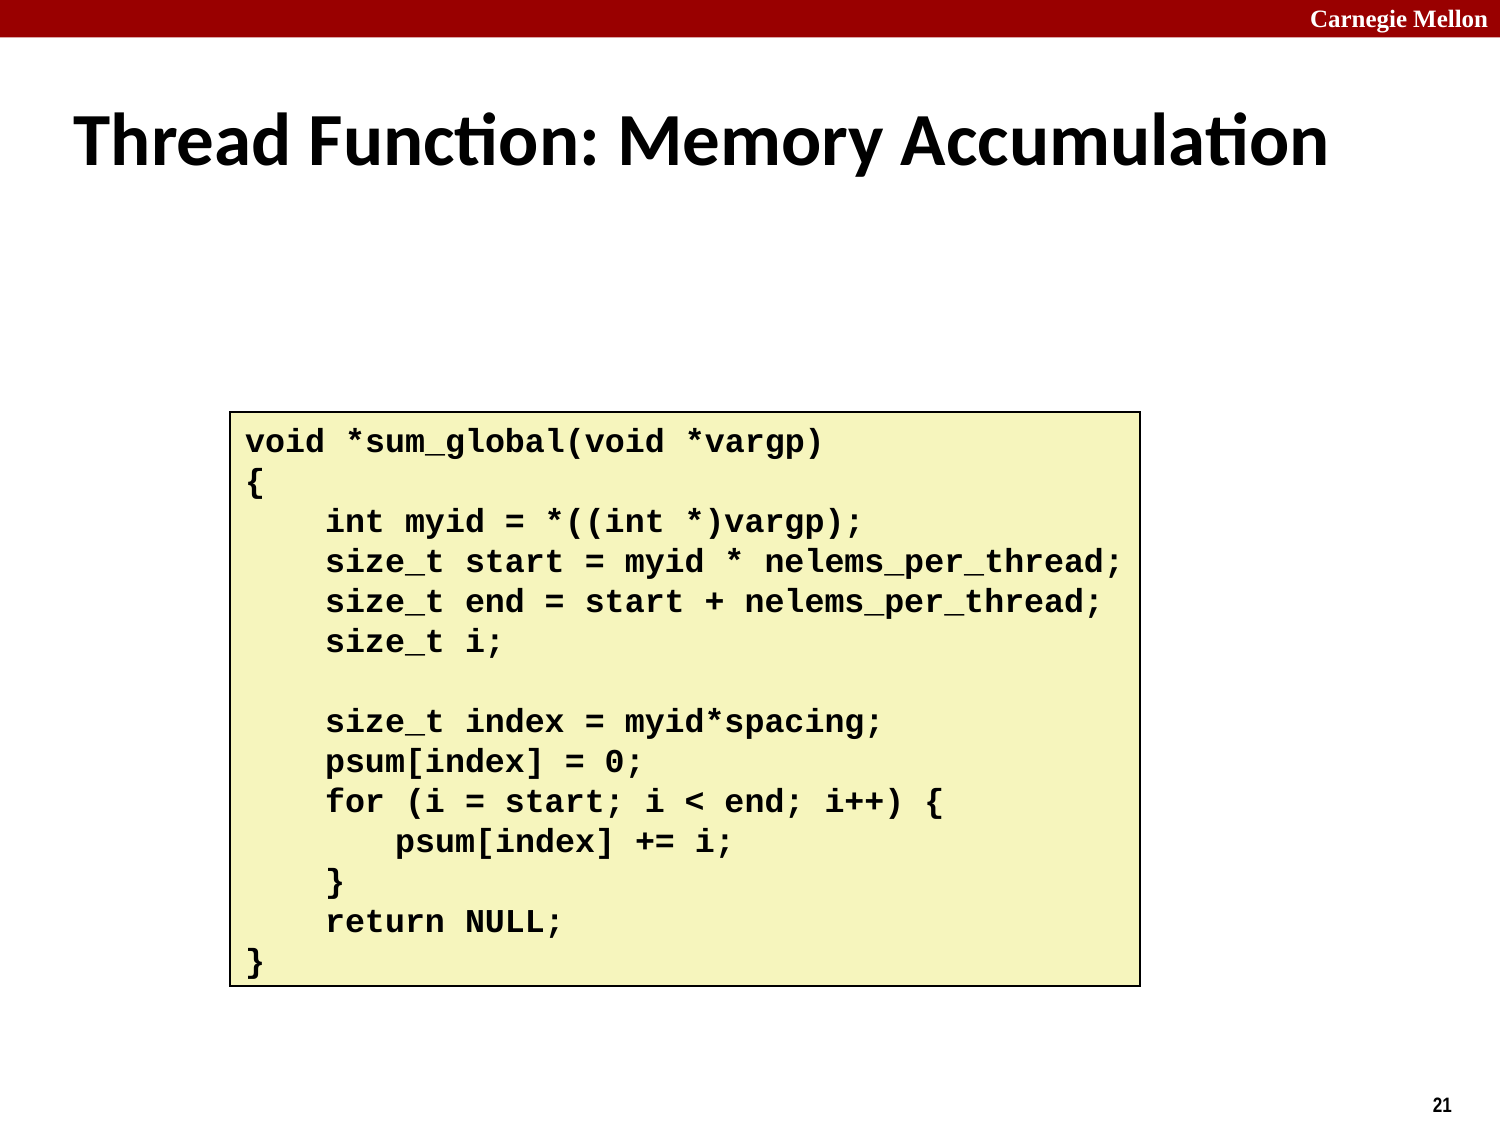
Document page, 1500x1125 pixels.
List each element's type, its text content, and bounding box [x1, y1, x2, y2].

text_box void *sum_global(void *vargp) { int myid = *((int *)vargp); size_t start = myid * nelems_per_thread; size_t end = start + nelems_per_thread; size_t i; size_t index = myid*spacing; psum[index] = 0; for (i = start; i < end; i++) { psum[index] += i; } return NULL; } [230, 412, 1141, 986]
title Thread Function: Memory Accumulation [58, 72, 1451, 199]
